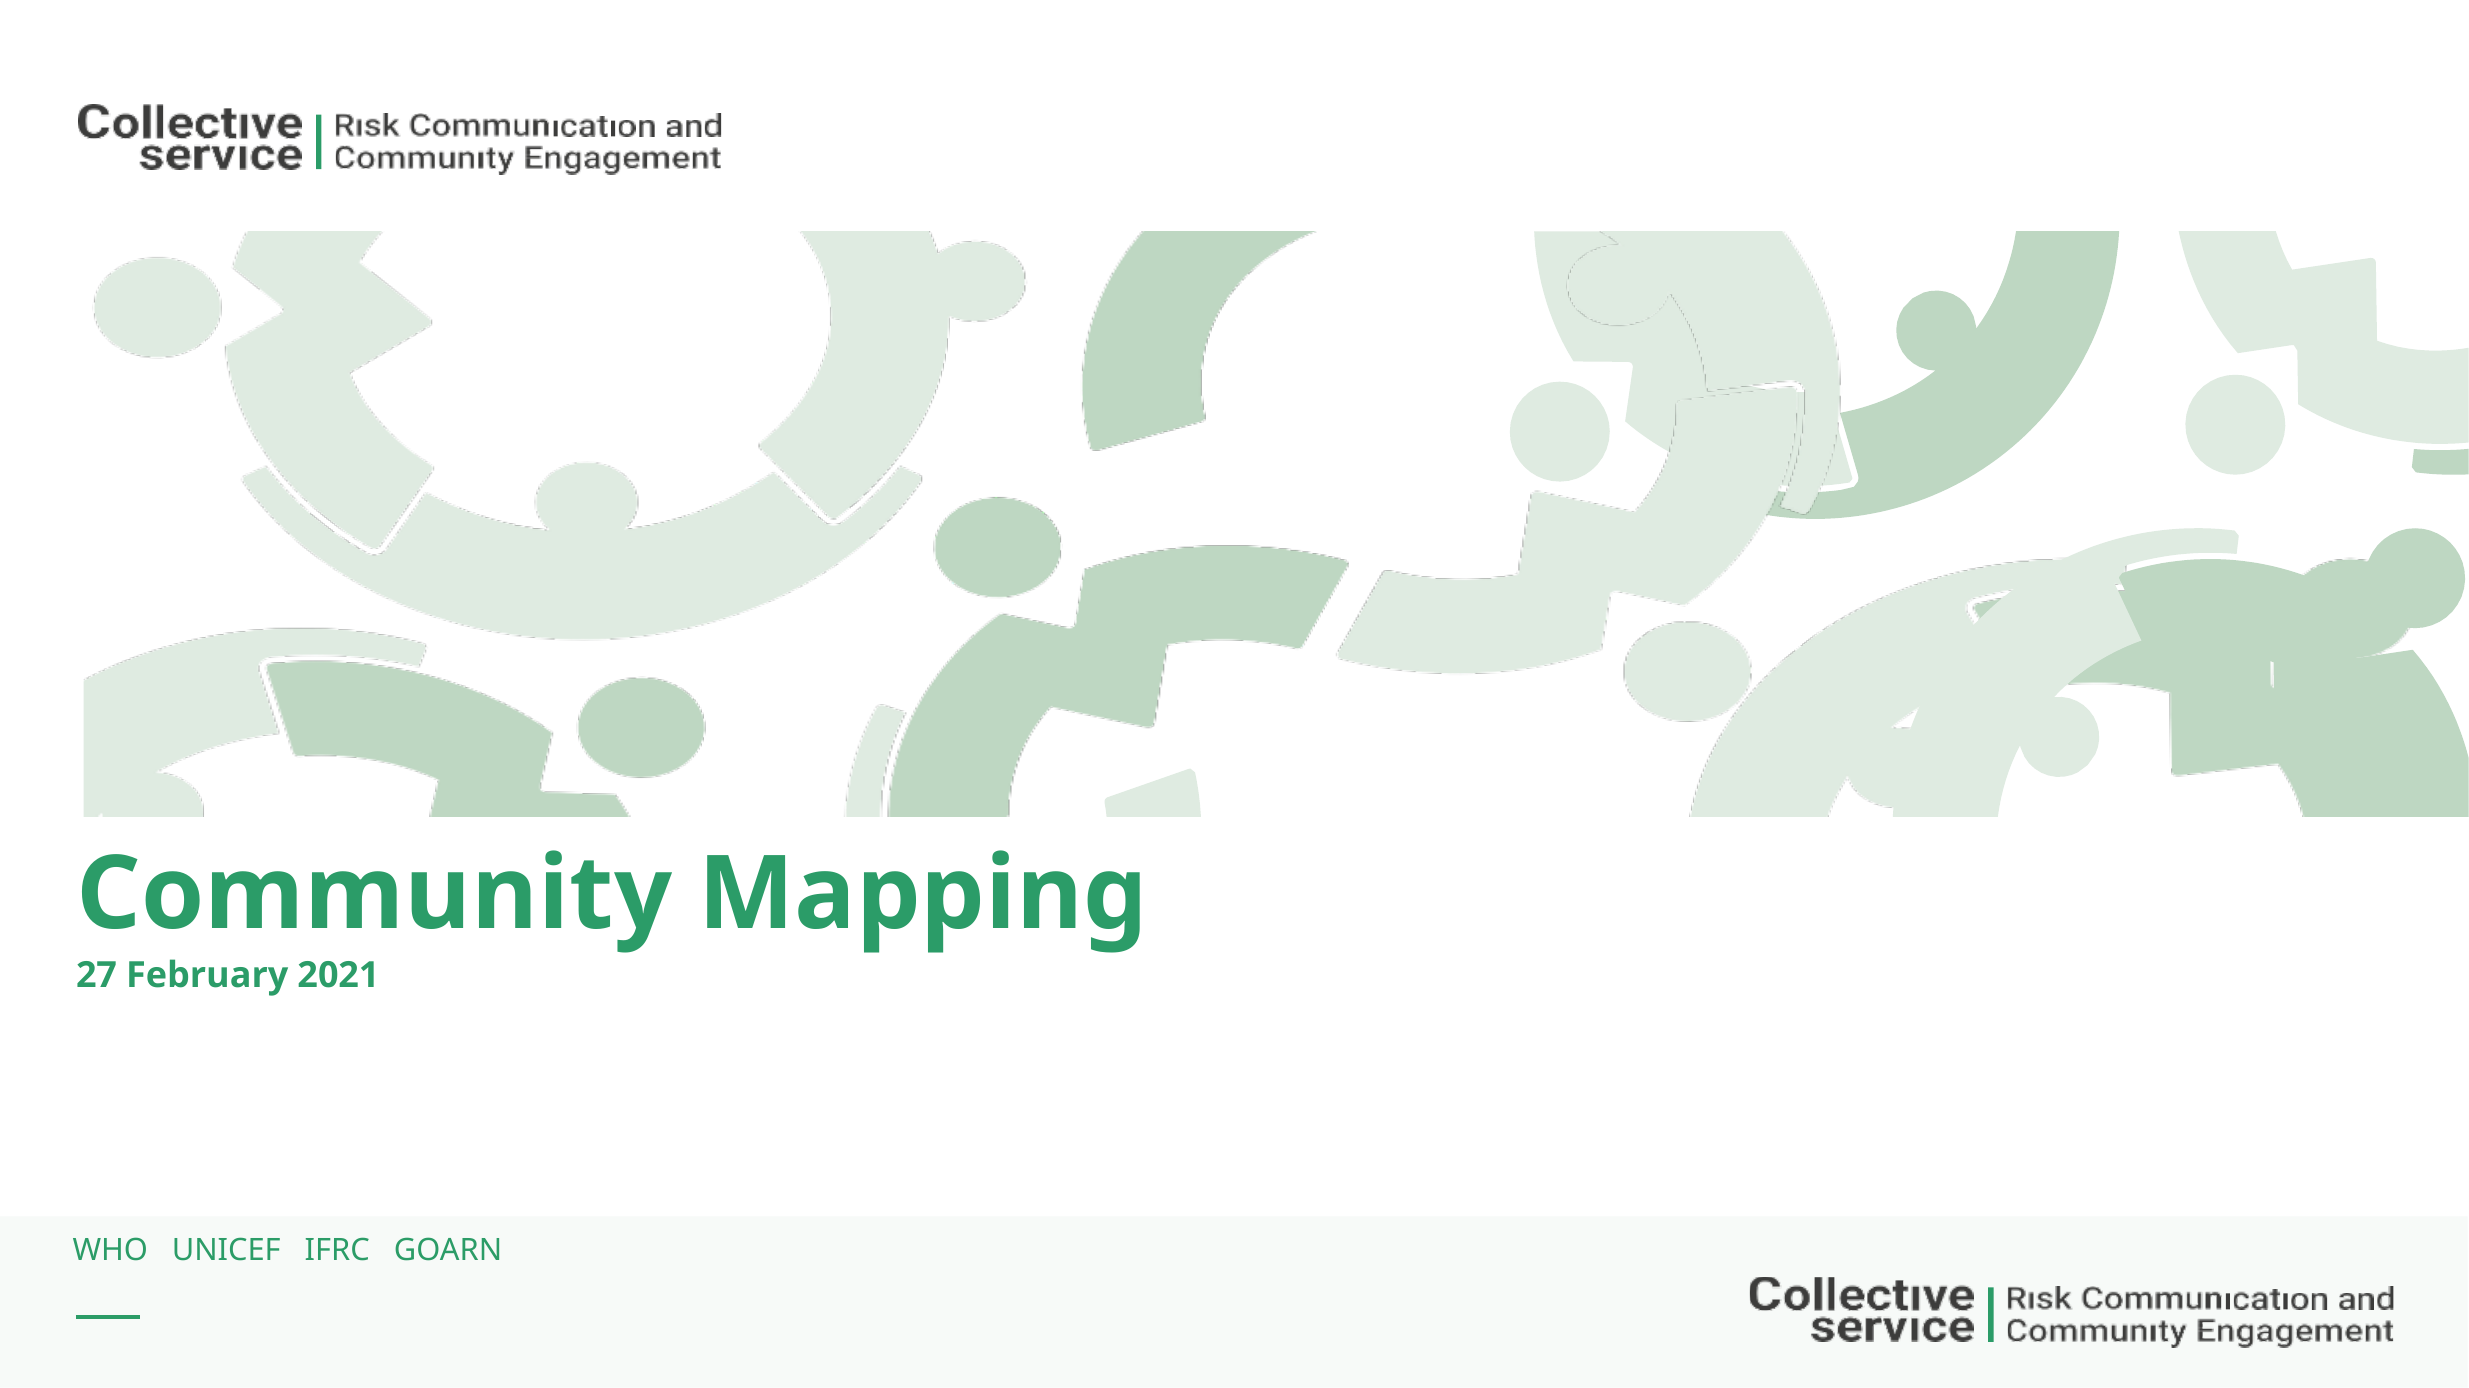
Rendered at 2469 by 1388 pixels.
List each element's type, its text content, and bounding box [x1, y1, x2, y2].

text_box WHO UNICEF IFRC GOARN [63, 1227, 727, 1276]
picture [1749, 1277, 1974, 1342]
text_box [77, 103, 2469, 818]
picture [2007, 1286, 2394, 1348]
text_box Community Mapping 27 February 2021 [73, 826, 2177, 995]
